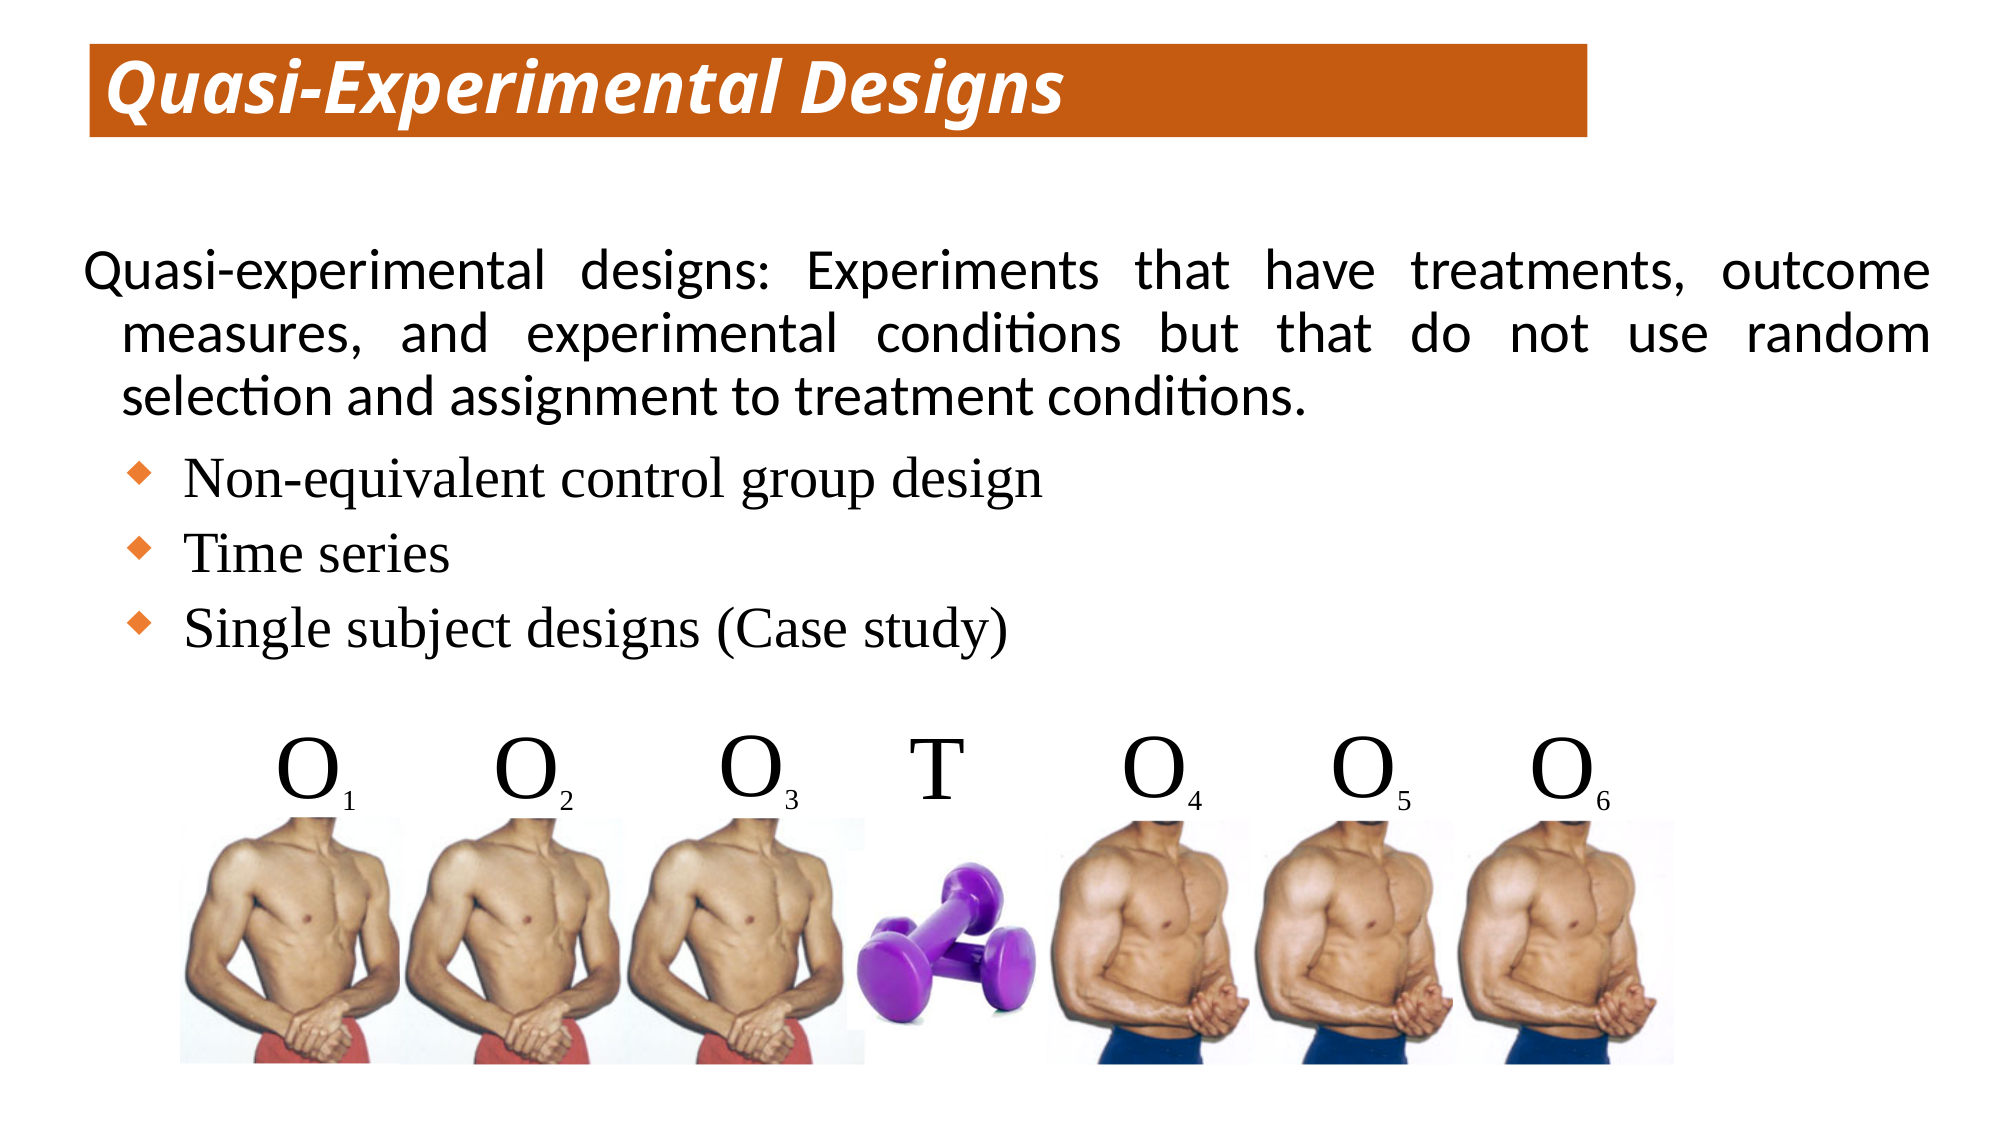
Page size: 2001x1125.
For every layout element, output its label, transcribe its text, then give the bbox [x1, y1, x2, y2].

title Quasi-Experimental Designs [89, 43, 1588, 138]
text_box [180, 697, 1674, 1066]
picture [847, 851, 1040, 1030]
list Quasi-experimental designs: Experiments that have treatments, outcome measures, and experimental conditions but that do not use random selection and assignment to treatment conditions. [68, 231, 1948, 579]
text_box Non-equivalent control group design Time series Single subject designs (Case study) [111, 440, 1490, 673]
